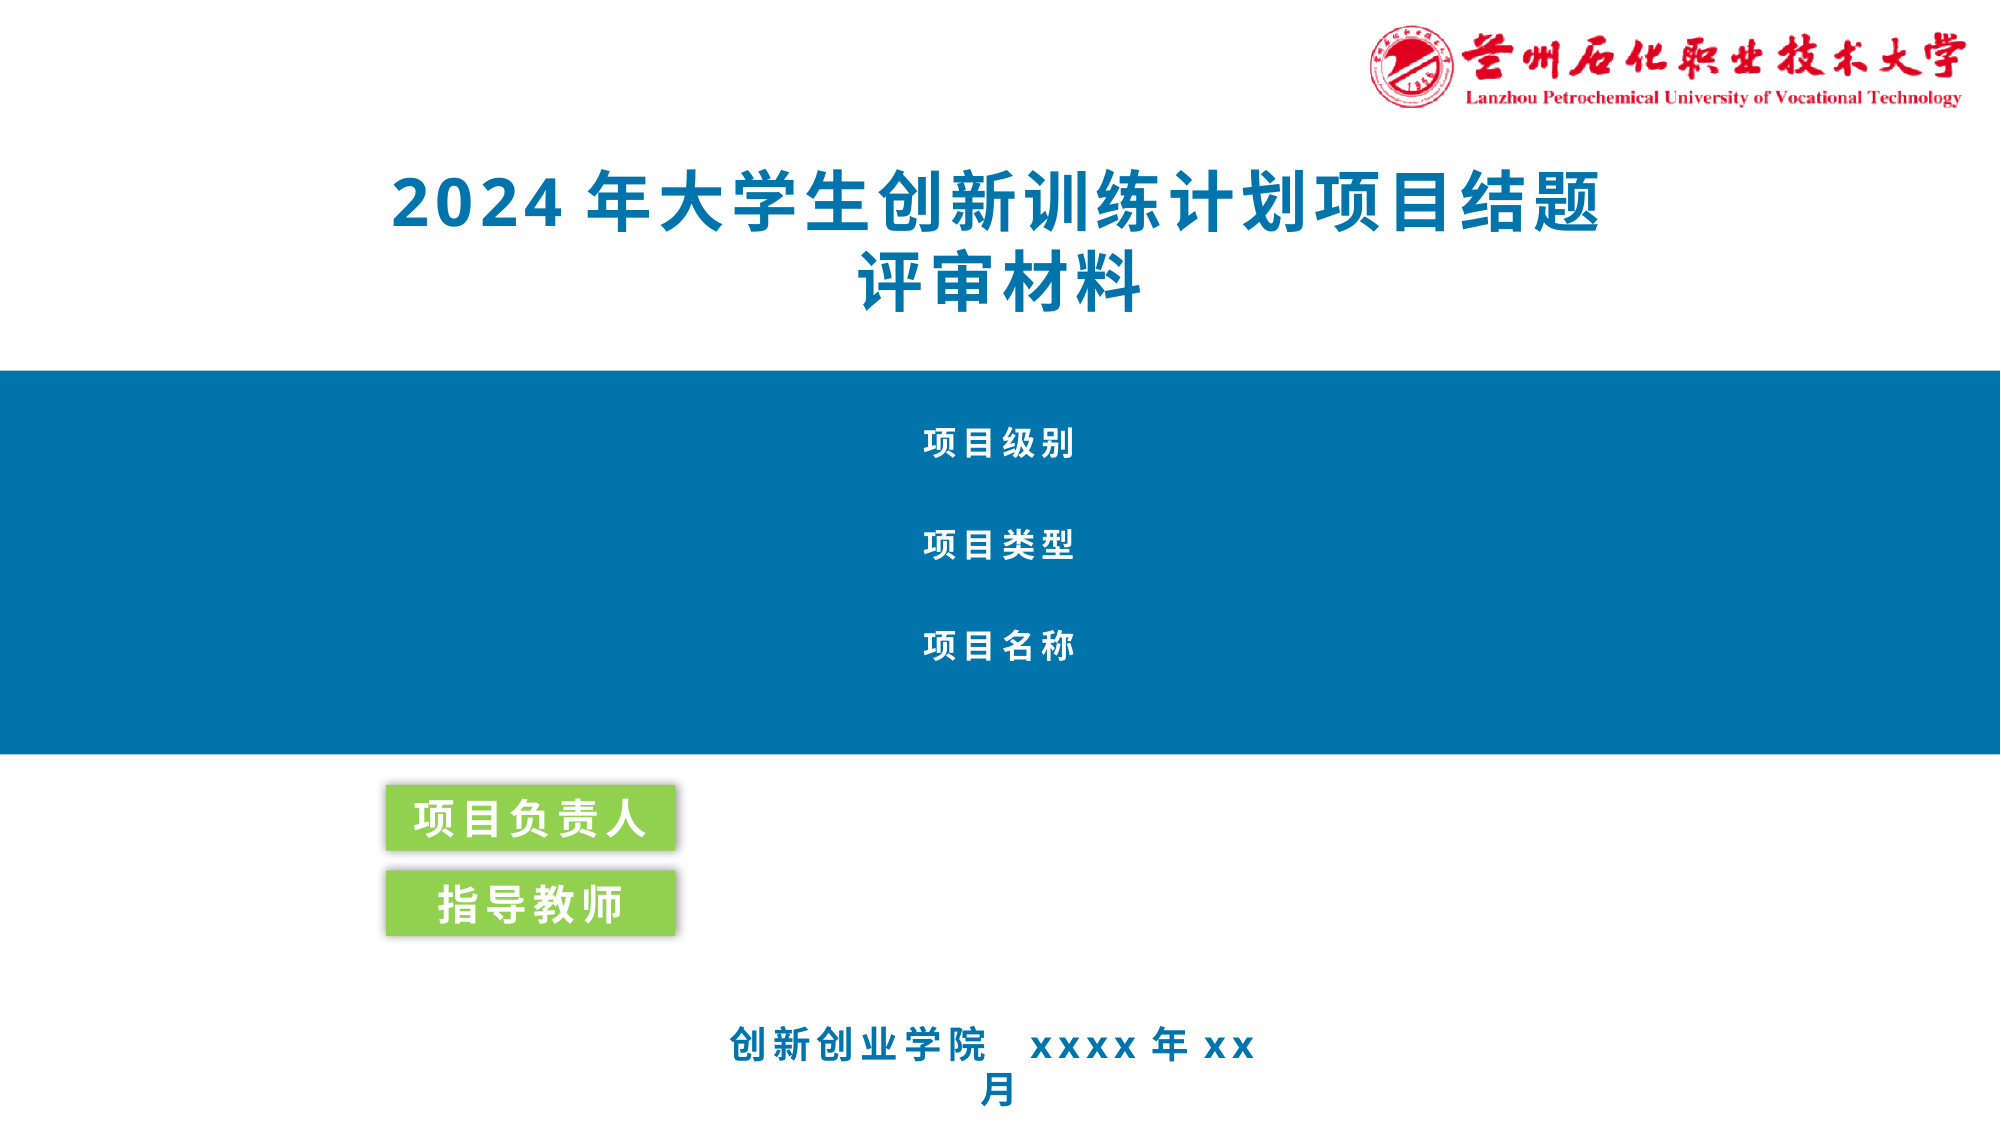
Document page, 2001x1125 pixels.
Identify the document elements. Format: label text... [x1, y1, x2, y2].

text_box 项目类型 [423, 516, 1576, 572]
text_box [0, 369, 2000, 755]
picture [1351, 7, 2000, 133]
text_box 指导教师 [385, 869, 676, 937]
text_box 2024年大学生创新训练计划项目结题评审材料 [354, 152, 1644, 328]
text_box 项目负责人 [385, 784, 676, 852]
text_box 项目级别 [423, 414, 1576, 470]
text_box 项目名称 [423, 617, 1576, 673]
text_box 创新创业学院 xxxx年xx月 [706, 1013, 1292, 1119]
